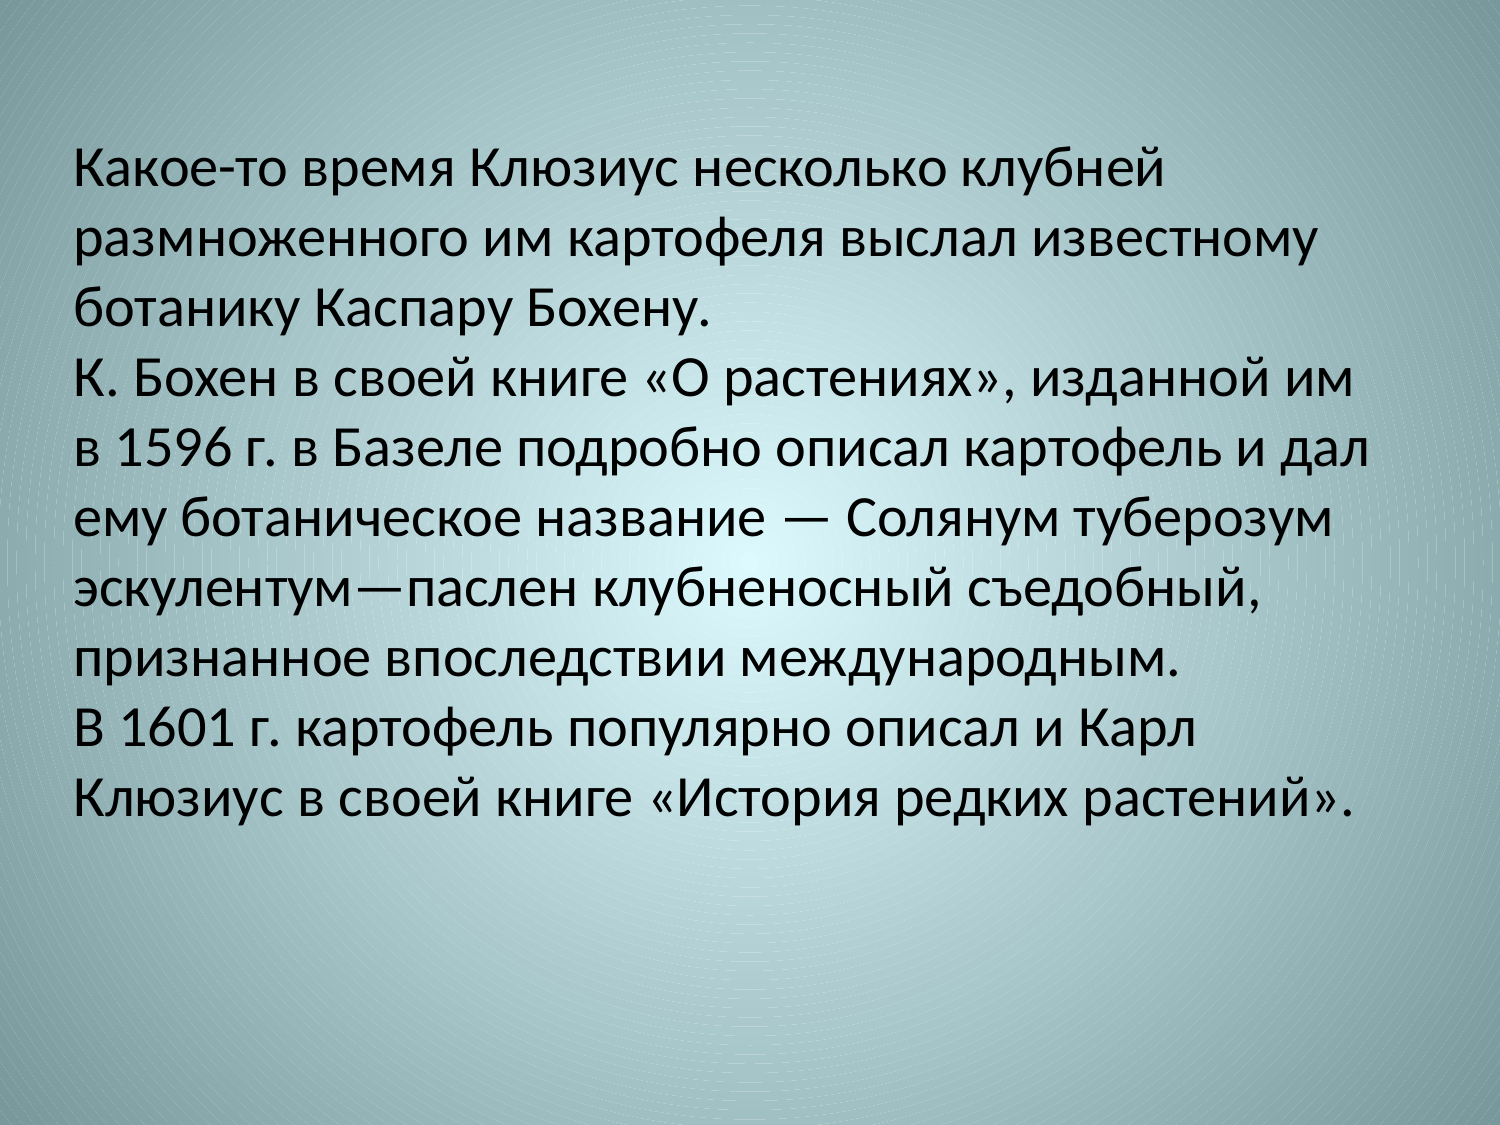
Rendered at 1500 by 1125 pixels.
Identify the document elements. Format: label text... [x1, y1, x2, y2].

text_box Какое-то время Клюзиус несколько клубней размноженного им картофеля выслал известному ботанику Каспару Бохену. К. Бохен в своей книге «О растениях», изданной им в 1596 г. в Базеле подробно описал картофель и дал ему ботаническое название — Солянум туберозум эскулентум—паслен клубненосный съедобный, признанное впоследствии международным. В 1601 г. картофель популярно описал и Карл Клюзиус в своей книге «История редких растений». [58, 120, 1407, 836]
